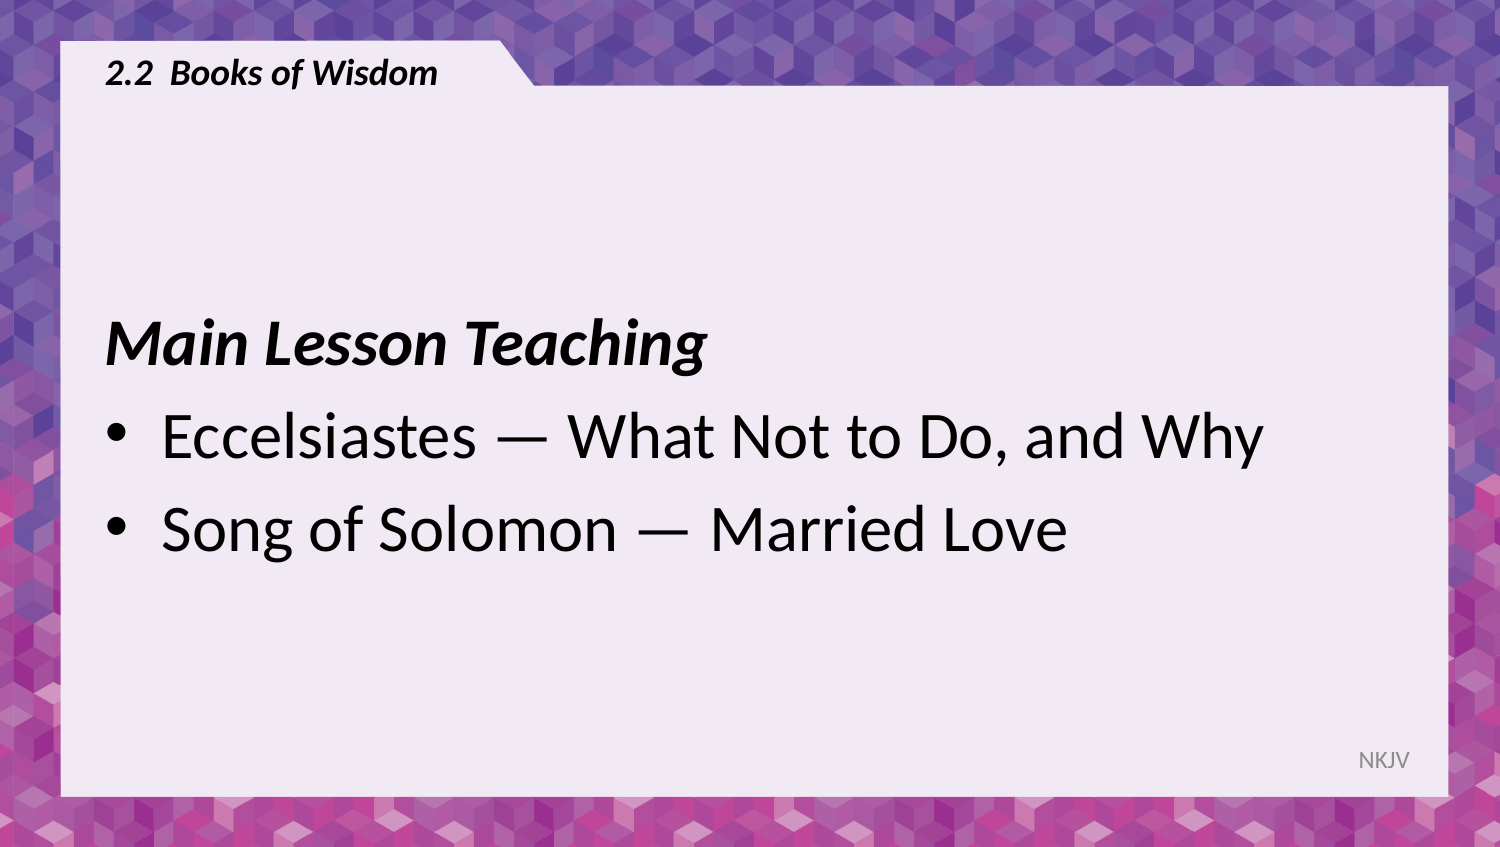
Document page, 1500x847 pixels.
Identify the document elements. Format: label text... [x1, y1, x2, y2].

list Main Lesson Teaching Eccelsiastes — What Not to Do, and Why Song of Solomon — Married Love [89, 141, 1403, 722]
title 2.2 Books of Wisdom [89, 33, 1420, 108]
picture [0, 0, 1500, 847]
footer NKJV [950, 736, 1425, 782]
